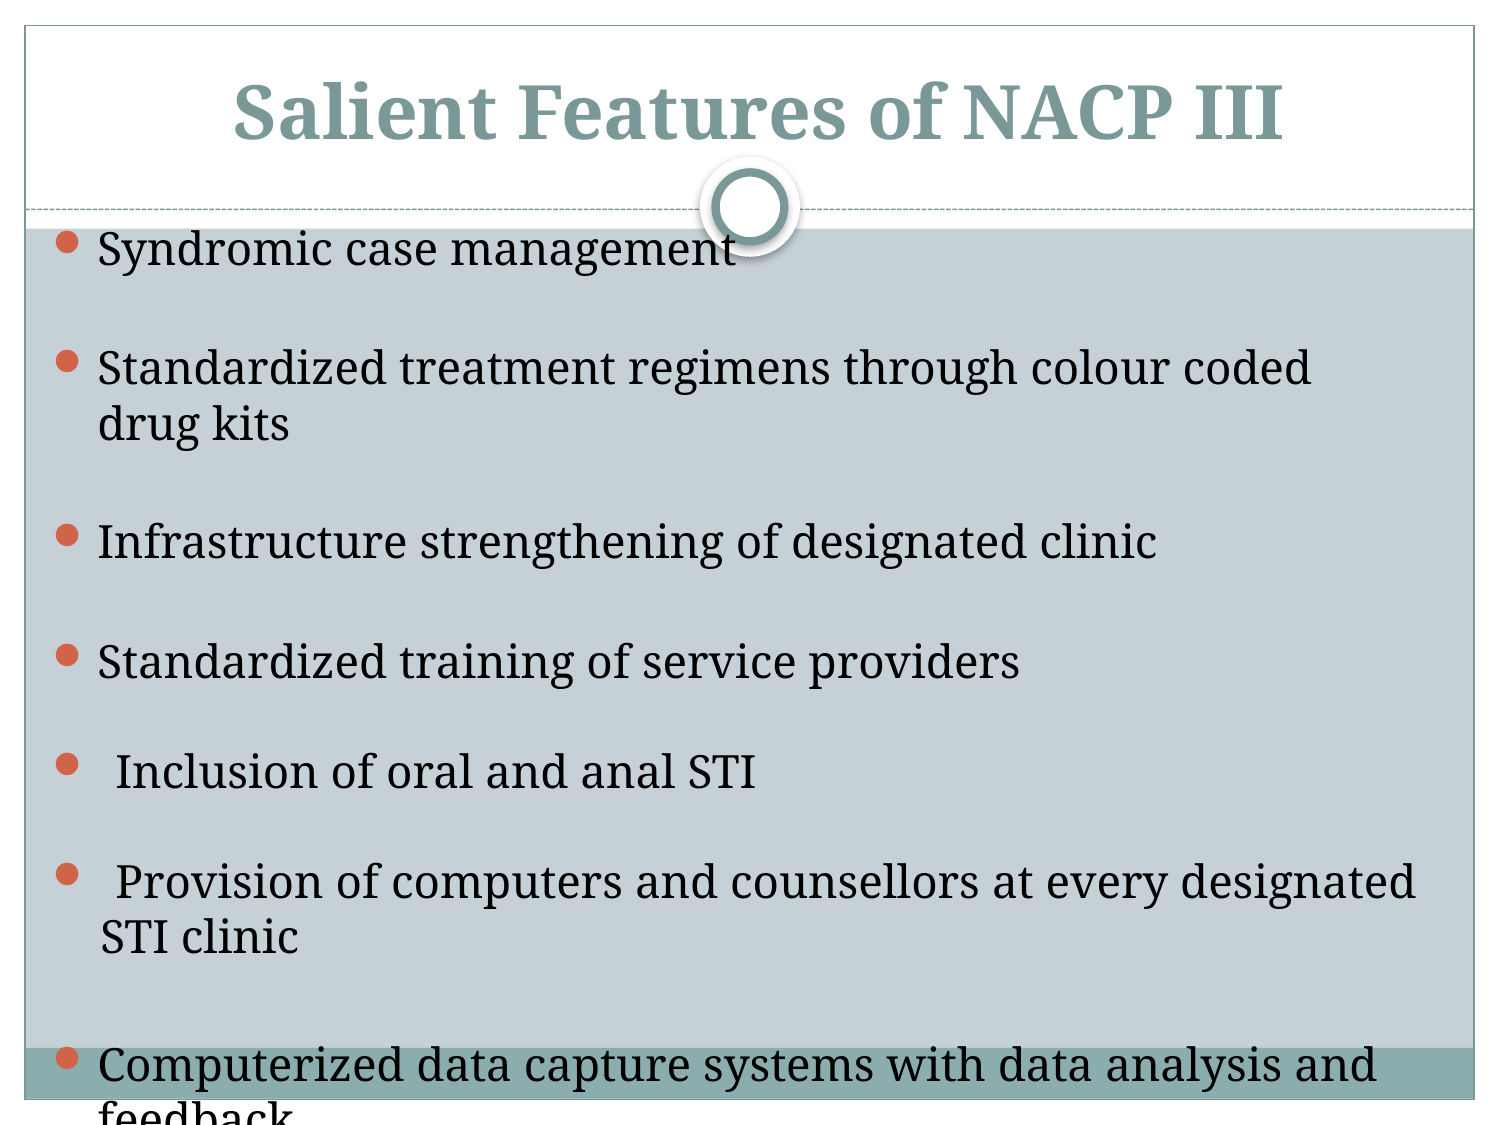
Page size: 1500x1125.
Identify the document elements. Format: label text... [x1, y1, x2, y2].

list Syndromic case management Standardized treatment regimens through colour coded drug kits Infrastructure strengthening of designated clinic Standardized training of service providers Inclusion of oral and anal STI Provision of computers and counsellors at every designated STI clinic Computerized data capture systems with data analysis and feedback [37, 212, 1433, 1088]
title Salient Features of NACP III [49, 0, 1450, 163]
